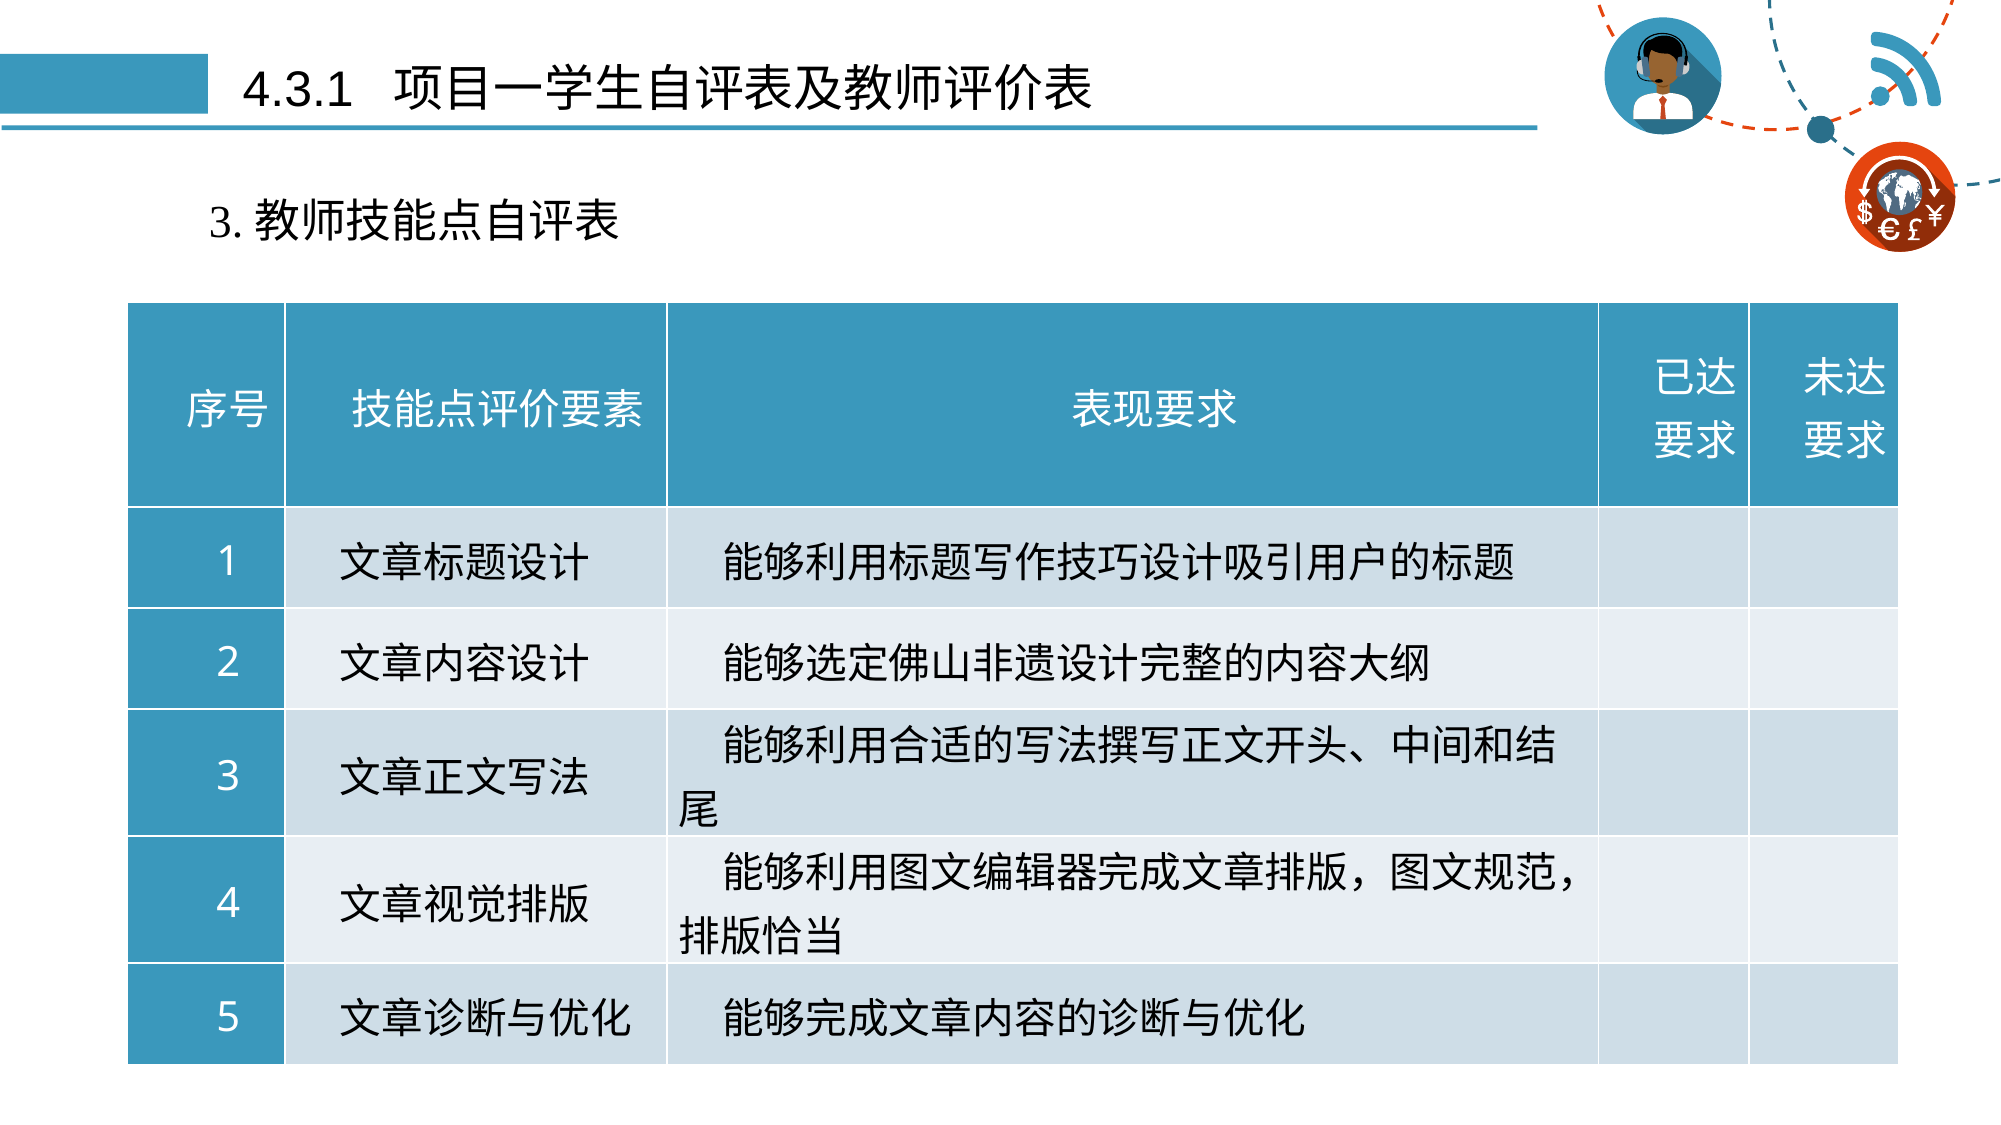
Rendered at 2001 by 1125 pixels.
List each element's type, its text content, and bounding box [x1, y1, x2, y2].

table_cell 能够利用合适的写法撰写正文开头、中间和结尾 [668, 710, 1598, 835]
table_cell 文章正文写法 [286, 710, 666, 835]
table_cell [1599, 837, 1748, 962]
table_cell 5 [128, 964, 284, 1064]
table_cell [1599, 609, 1748, 708]
table_cell 文章诊断与优化 [286, 964, 666, 1064]
table_header 已达 要求 [1599, 303, 1748, 506]
table_cell [1750, 964, 1898, 1064]
table_cell 文章视觉排版 [286, 837, 666, 962]
table_cell 能够利用标题写作技巧设计吸引用户的标题 [668, 508, 1598, 607]
table_header 未达 要求 [1750, 303, 1898, 506]
table_header 序号 [128, 303, 284, 506]
table_header 技能点评价要素 [286, 303, 666, 506]
table_header 表现要求 [668, 303, 1598, 506]
table_cell 1 [128, 508, 284, 607]
table_cell 2 [128, 609, 284, 708]
table_cell 3 [128, 710, 284, 835]
table_cell 文章内容设计 [286, 609, 666, 708]
title 4.3.1 项目一学生自评表及教师评价表 [222, 55, 1863, 127]
table_cell [1750, 710, 1898, 835]
table_cell [1750, 837, 1898, 962]
table_cell 能够选定佛山非遗设计完整的内容大纲 [668, 609, 1598, 708]
table_cell 能够完成文章内容的诊断与优化 [668, 964, 1598, 1064]
table_cell [1750, 508, 1898, 607]
table_cell [1599, 710, 1748, 835]
table_cell 4 [128, 837, 284, 962]
table_cell [1599, 508, 1748, 607]
list 3.教师技能点自评表 [100, 164, 1845, 1014]
table_cell [1750, 609, 1898, 708]
table_cell 文章标题设计 [286, 508, 666, 607]
table_cell 能够利用图文编辑器完成文章排版，图文规范，排版恰当 [668, 837, 1598, 962]
table_cell [1599, 964, 1748, 1064]
